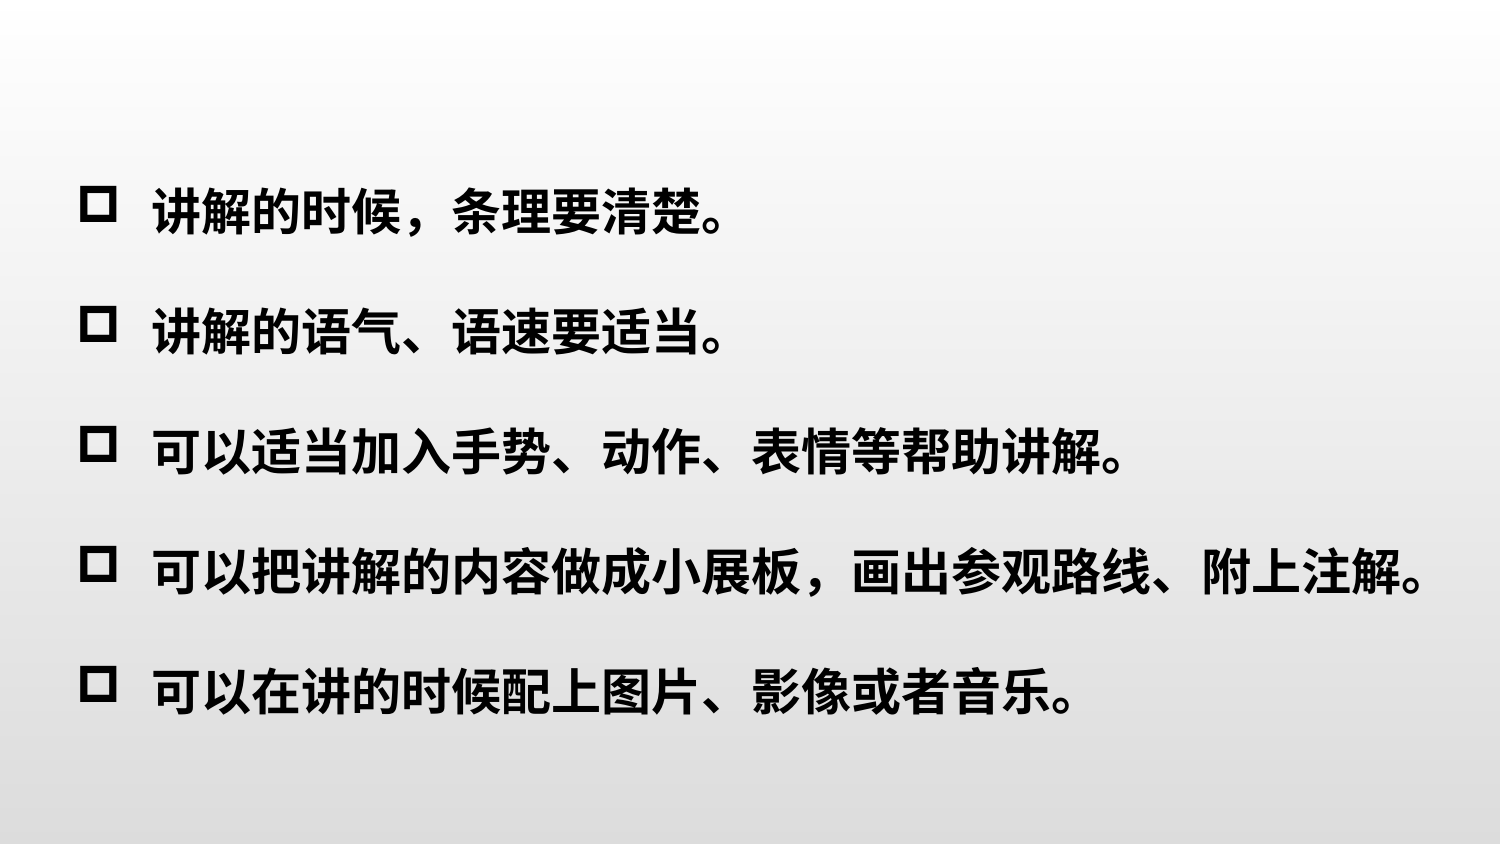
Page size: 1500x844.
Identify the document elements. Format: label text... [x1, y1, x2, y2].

text_box 讲解的时候，条理要清楚。 讲解的语气、语速要适当。 可以适当加入手势、动作、表情等帮助讲解。 可以把讲解的内容做成小展板，画出参观路线、附上注解。 可以在讲的时候配上图片、影像或者音乐。 [64, 114, 1424, 726]
